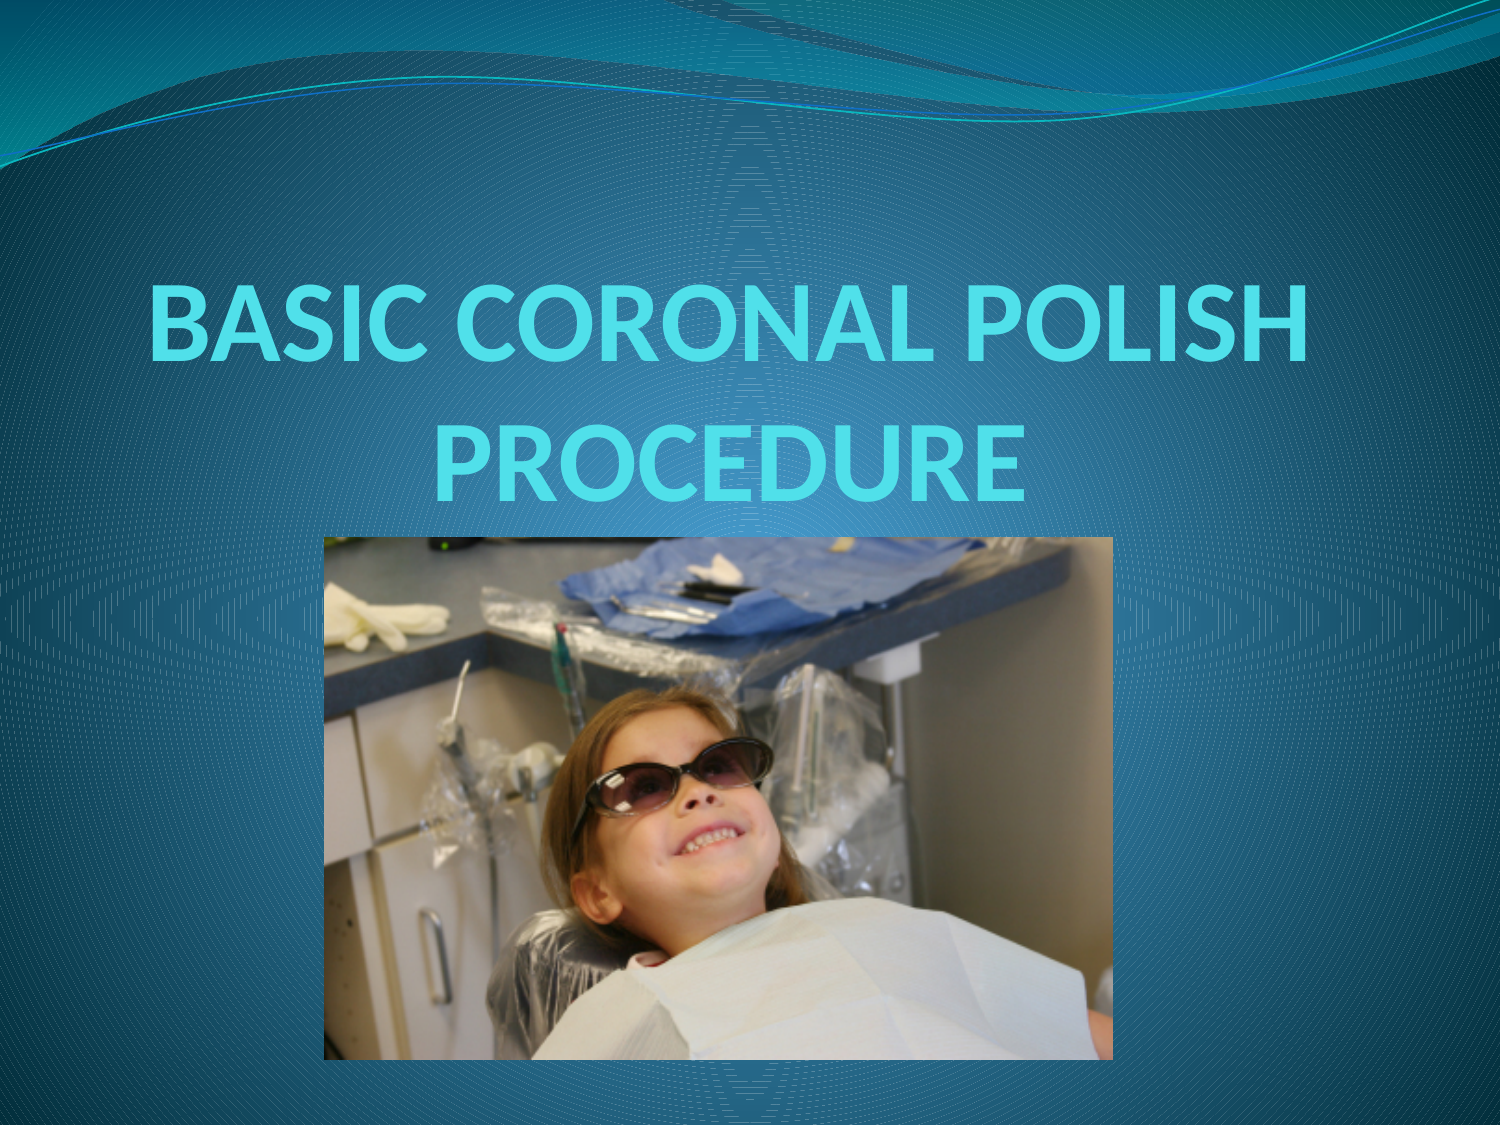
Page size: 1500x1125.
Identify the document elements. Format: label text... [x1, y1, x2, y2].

picture [324, 537, 1113, 1061]
title BASIC CORONAL POLISH PROCEDURE [87, 224, 1376, 525]
